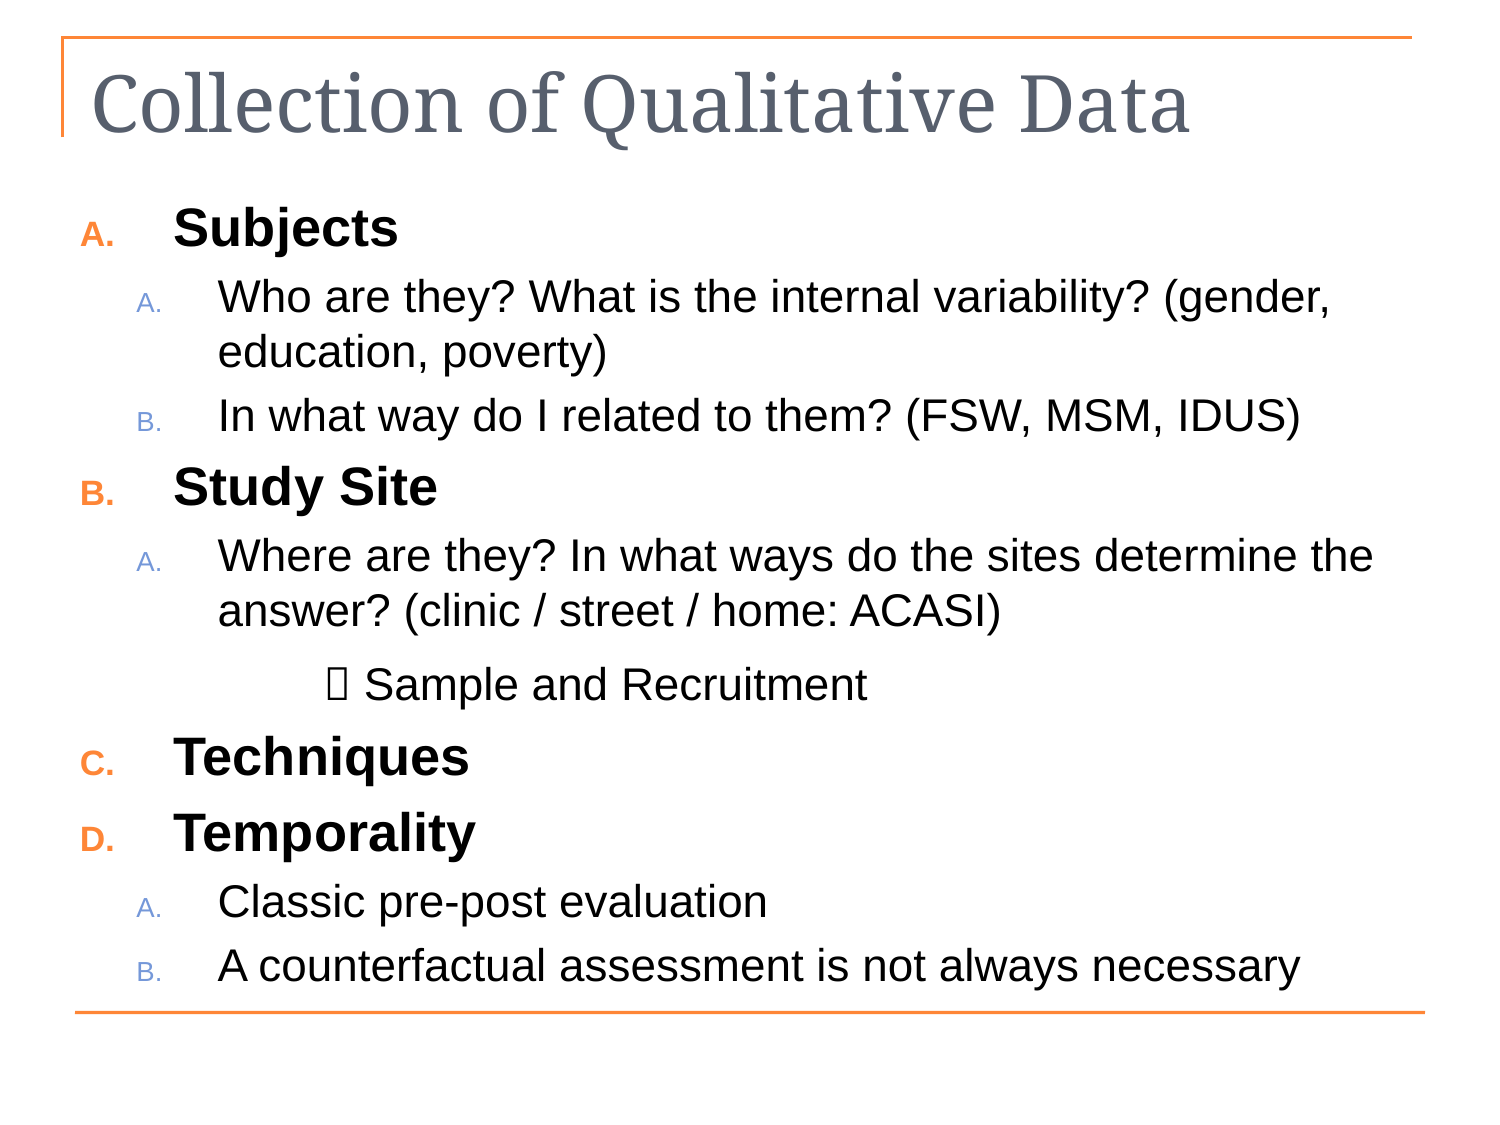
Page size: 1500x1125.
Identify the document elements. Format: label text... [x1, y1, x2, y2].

list Subjects Who are they? What is the internal variability? (gender, education, poverty) In what way do I related to them? (FSW, MSM, IDUS) Study Site Where are they? In what ways do the sites determine the answer? (clinic / street / home: ACASI)  Sample and Recruitment Techniques Temporality Classic pre-post evaluation A counterfactual assessment is not always necessary [64, 184, 1415, 1024]
title Collection of Qualitative Data [75, 45, 1425, 233]
